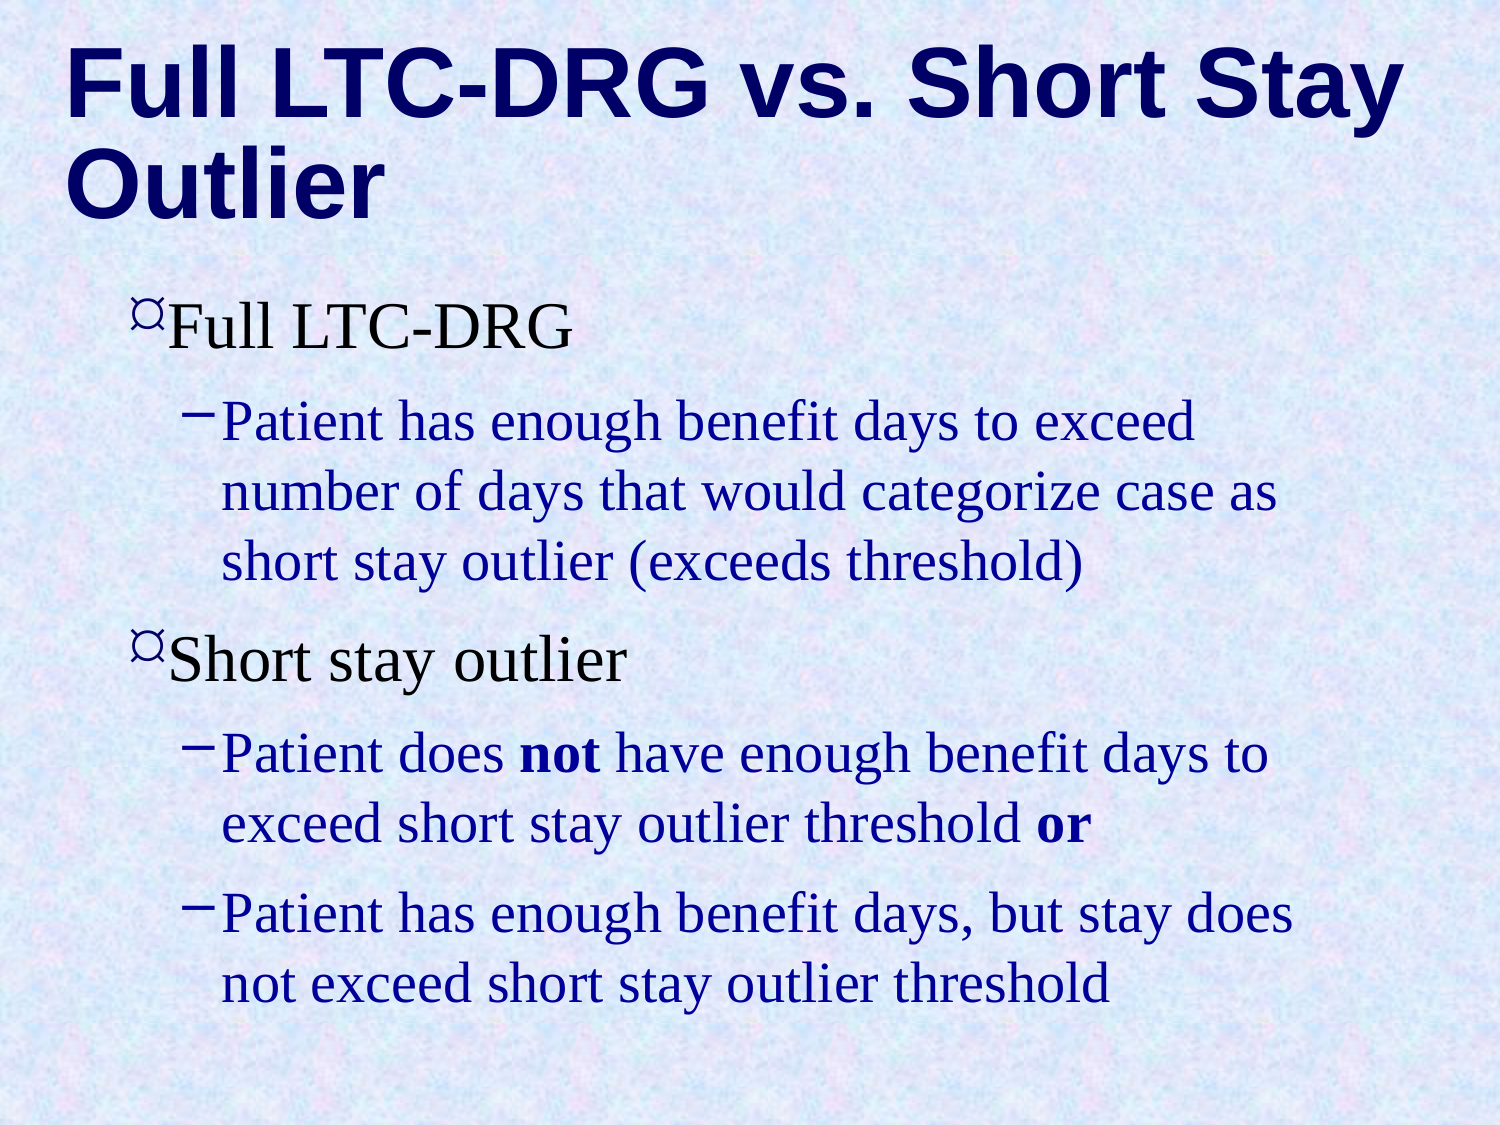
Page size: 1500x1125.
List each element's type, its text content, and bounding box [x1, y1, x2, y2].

list Full LTC-DRG Patient has enough benefit days to exceed number of days that would categorize case as short stay outlier (exceeds threshold) Short stay outlier Patient does not have enough benefit days to exceed short stay outlier threshold or Patient has enough benefit days, but stay does not exceed short stay outlier threshold [112, 275, 1375, 1050]
title Full LTC-DRG vs. Short Stay Outlier [50, 37, 1450, 238]
